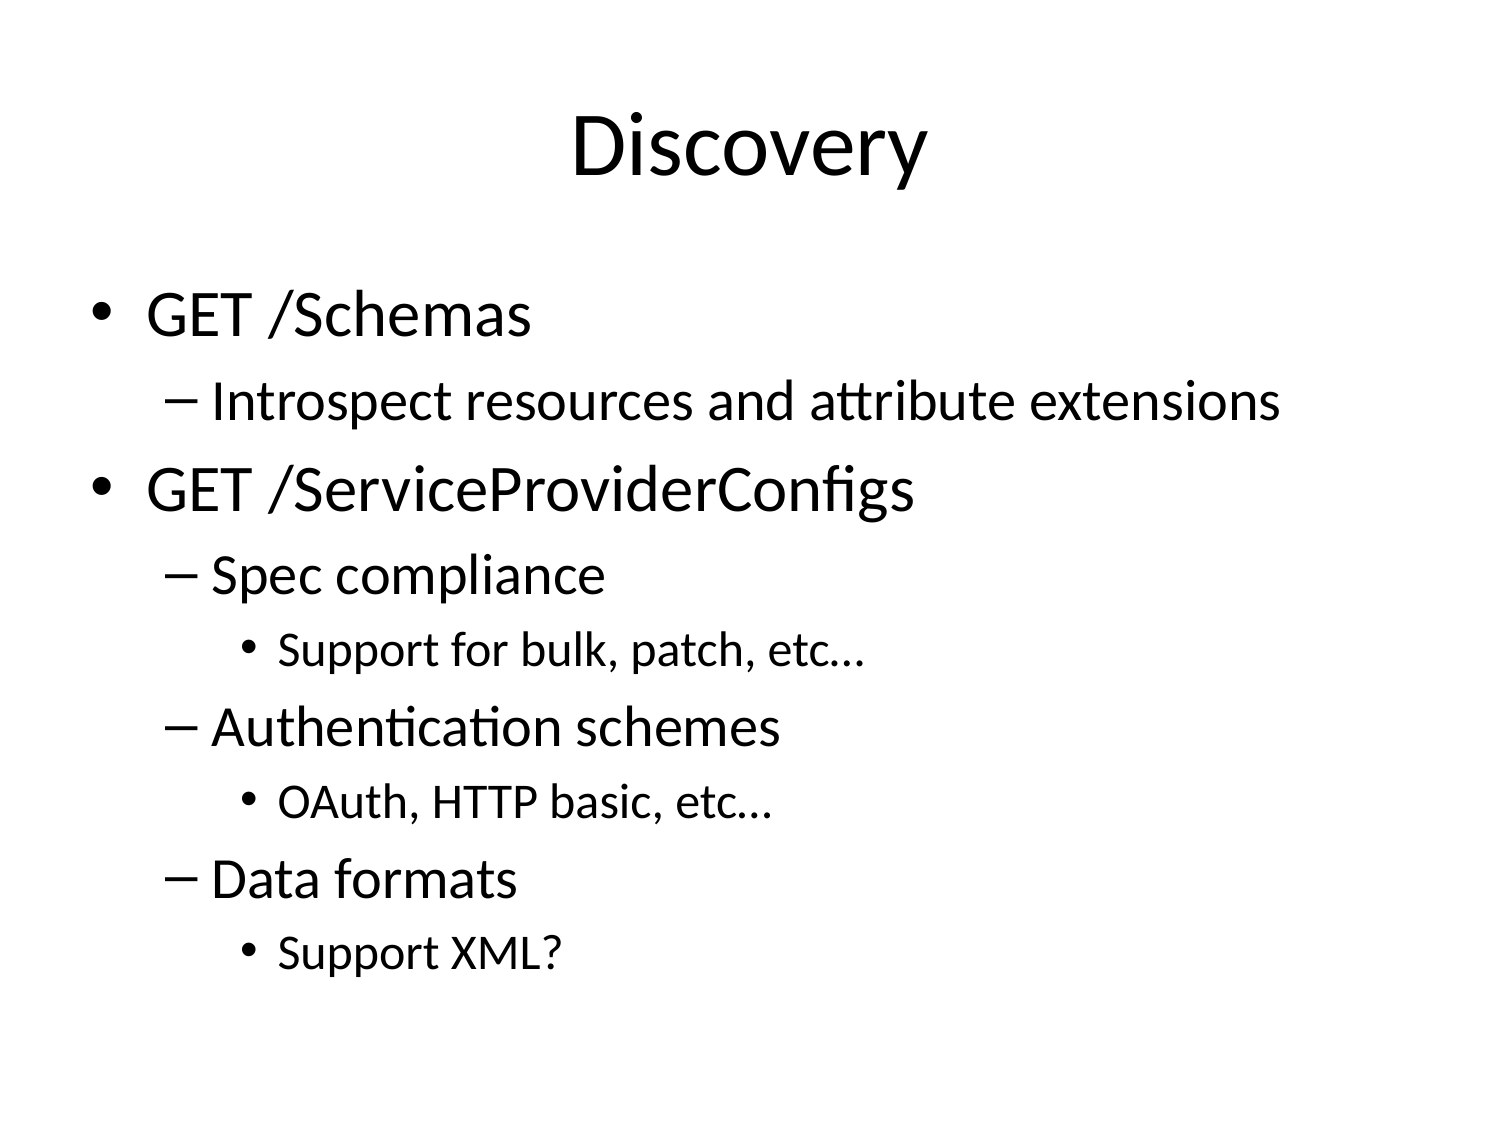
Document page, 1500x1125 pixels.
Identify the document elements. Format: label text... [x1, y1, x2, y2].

title Discovery [75, 45, 1425, 233]
list GET /Schemas Introspect resources and attribute extensions GET /ServiceProviderConfigs Spec compliance Support for bulk, patch, etc… Authentication schemes OAuth, HTTP basic, etc… Data formats Support XML? [75, 262, 1425, 1005]
